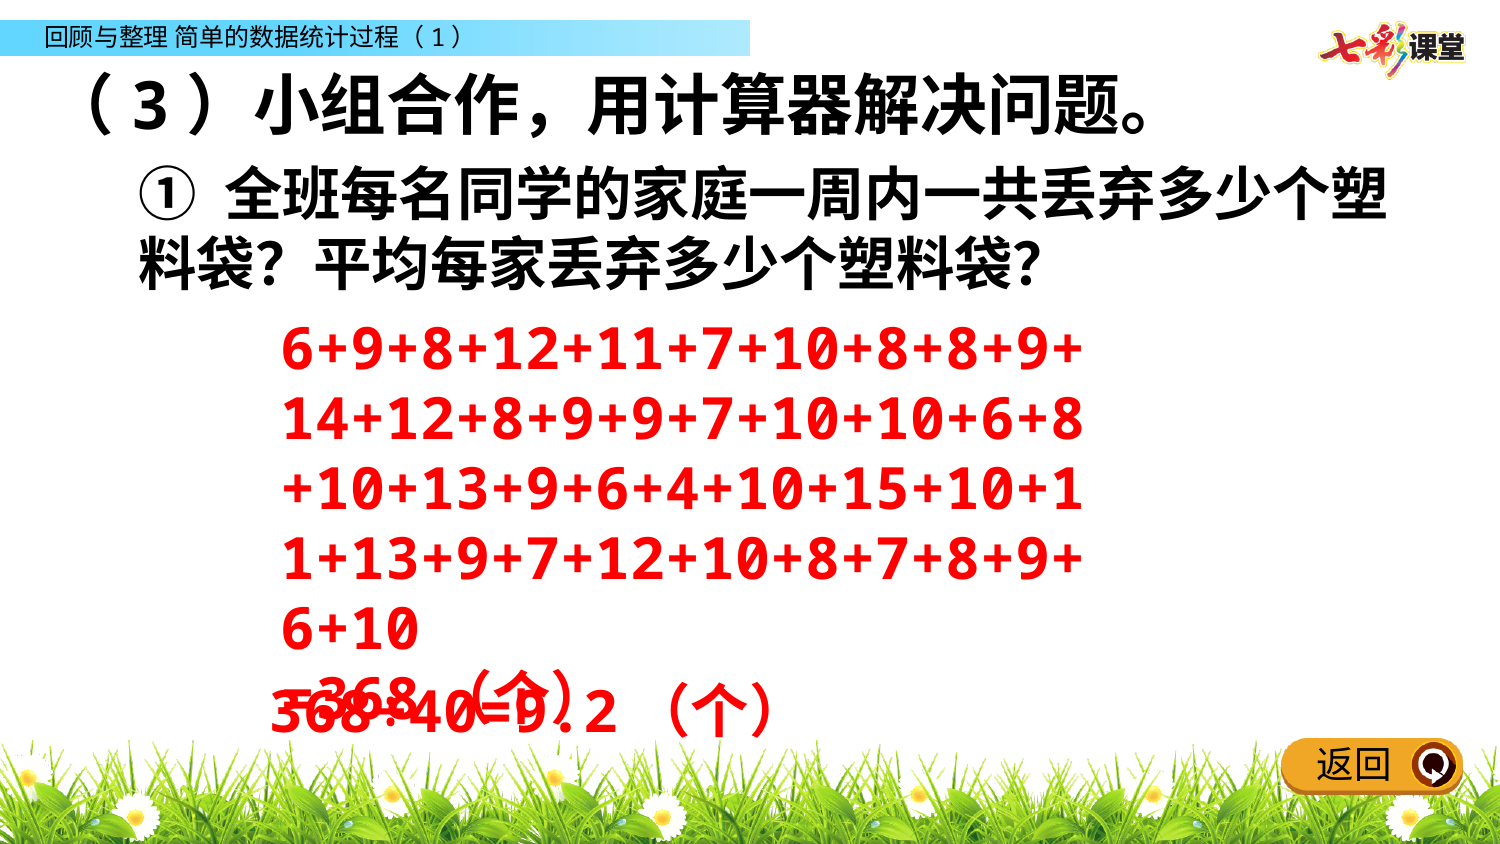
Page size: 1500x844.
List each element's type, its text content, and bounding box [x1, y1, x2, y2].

text_box （3）小组合作，用计算器解决问题。 [33, 55, 1365, 151]
picture [1316, 20, 1468, 80]
text_box 368÷40=9.2（个） [253, 666, 1112, 752]
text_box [1281, 733, 1464, 795]
picture [0, 740, 1500, 844]
text_box 6+9+8+12+11+7+10+8+8+9+14+12+8+9+9+7+10+10+6+8+10+13+9+6+4+10+15+10+11+13+9+7+12+10+8+7+8+9+6+10 =368（个） [265, 303, 1124, 739]
text_box ① 全班每名同学的家庭一周内一共丢弃多少个塑料袋？平均每家丢弃多少个塑料袋？ [123, 150, 1447, 305]
